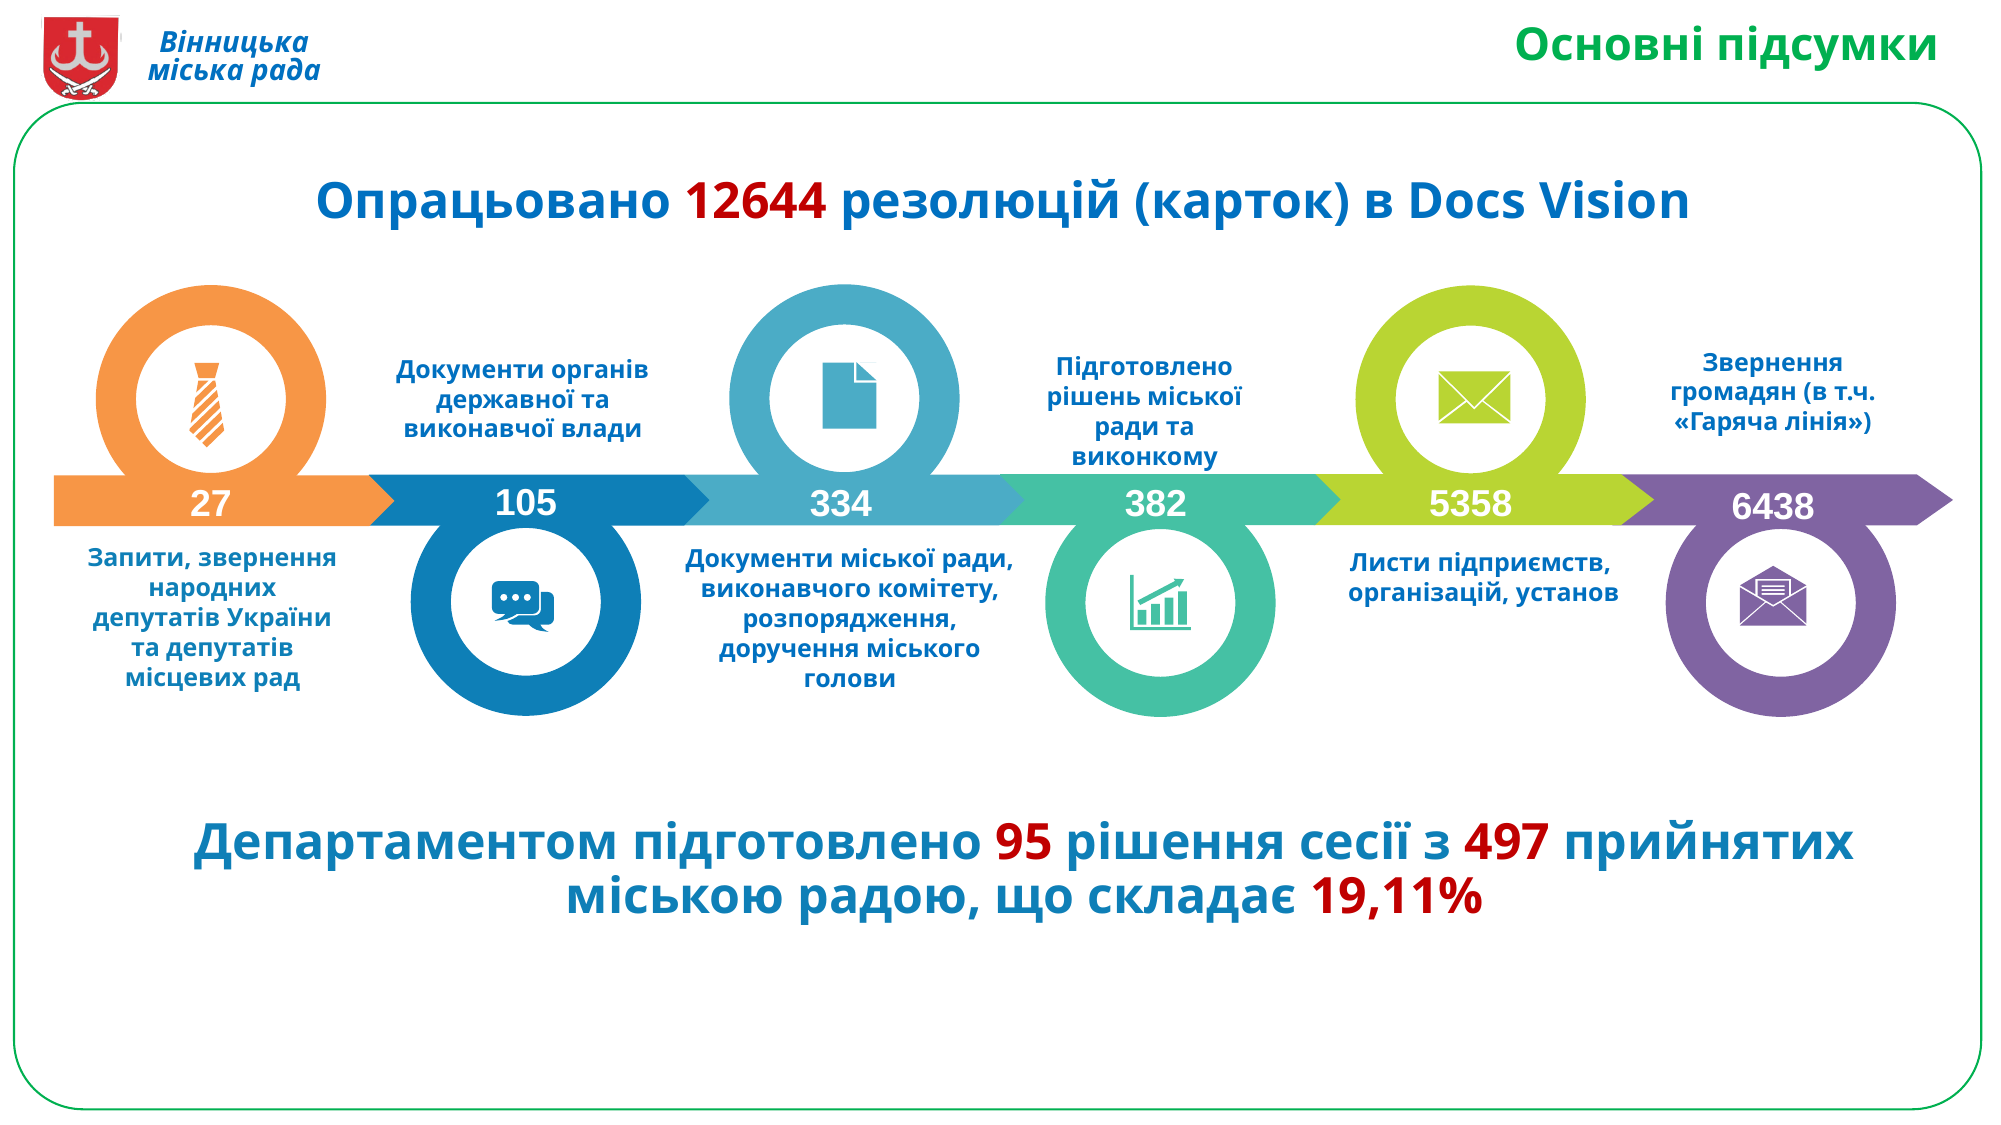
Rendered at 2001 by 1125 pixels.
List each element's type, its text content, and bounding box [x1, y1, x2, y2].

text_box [53, 284, 1953, 717]
text_box Основні підсумки [1426, 9, 1942, 85]
text_box [12, 101, 1983, 1111]
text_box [40, 13, 345, 103]
